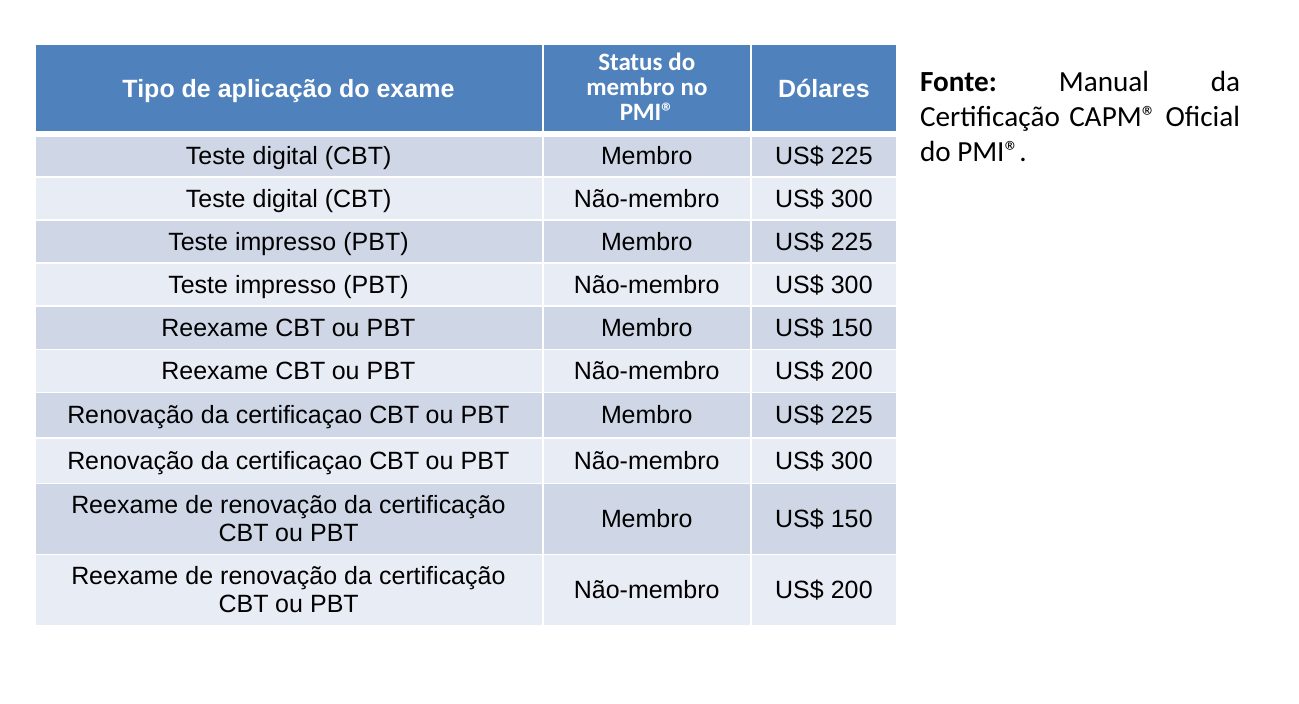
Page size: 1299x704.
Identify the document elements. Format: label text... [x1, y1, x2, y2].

table_cell Membro [544, 137, 750, 176]
table_cell Teste digital (CBT) [36, 137, 542, 176]
table_header Status do membro no PMI® [544, 45, 750, 131]
table_cell US$ 150 [752, 307, 896, 349]
table_cell US$ 225 [752, 137, 896, 176]
table_cell US$ 300 [752, 178, 896, 219]
text_box Fonte: Manual da Certificação CAPM® Oficial do PMI®. [908, 56, 1252, 258]
table_cell Reexame de renovação da certificação CBT ou PBT [36, 484, 542, 554]
table_cell Teste impresso (PBT) [36, 221, 542, 262]
table_header Dólares [752, 45, 896, 131]
table_cell Teste digital (CBT) [36, 178, 542, 219]
table_cell US$ 300 [752, 439, 896, 483]
table_cell US$ 200 [752, 350, 896, 392]
table_cell Membro [544, 221, 750, 262]
table_header Tipo de aplicação do exame [36, 45, 542, 131]
table_cell Reexame CBT ou PBT [36, 307, 542, 349]
table_cell Não-membro [544, 264, 750, 305]
table_cell Membro [544, 484, 750, 554]
table_cell Não-membro [544, 350, 750, 392]
table_cell Não-membro [544, 178, 750, 219]
table_cell Membro [544, 393, 750, 437]
table_cell US$ 150 [752, 484, 896, 554]
table_cell US$ 225 [752, 221, 896, 262]
table_cell Teste impresso (PBT) [36, 264, 542, 305]
table_cell Reexame CBT ou PBT [36, 350, 542, 392]
table_cell Não-membro [544, 439, 750, 483]
table_cell US$ 225 [752, 393, 896, 437]
table_cell Membro [544, 307, 750, 349]
table_cell Reexame de renovação da certificação CBT ou PBT [36, 555, 542, 625]
table_cell Renovação da certificaçao CBT ou PBT [36, 439, 542, 483]
table_cell US$ 300 [752, 264, 896, 305]
table_cell US$ 200 [752, 555, 896, 625]
table_cell Renovação da certificaçao CBT ou PBT [36, 393, 542, 437]
table_cell Não-membro [544, 555, 750, 625]
